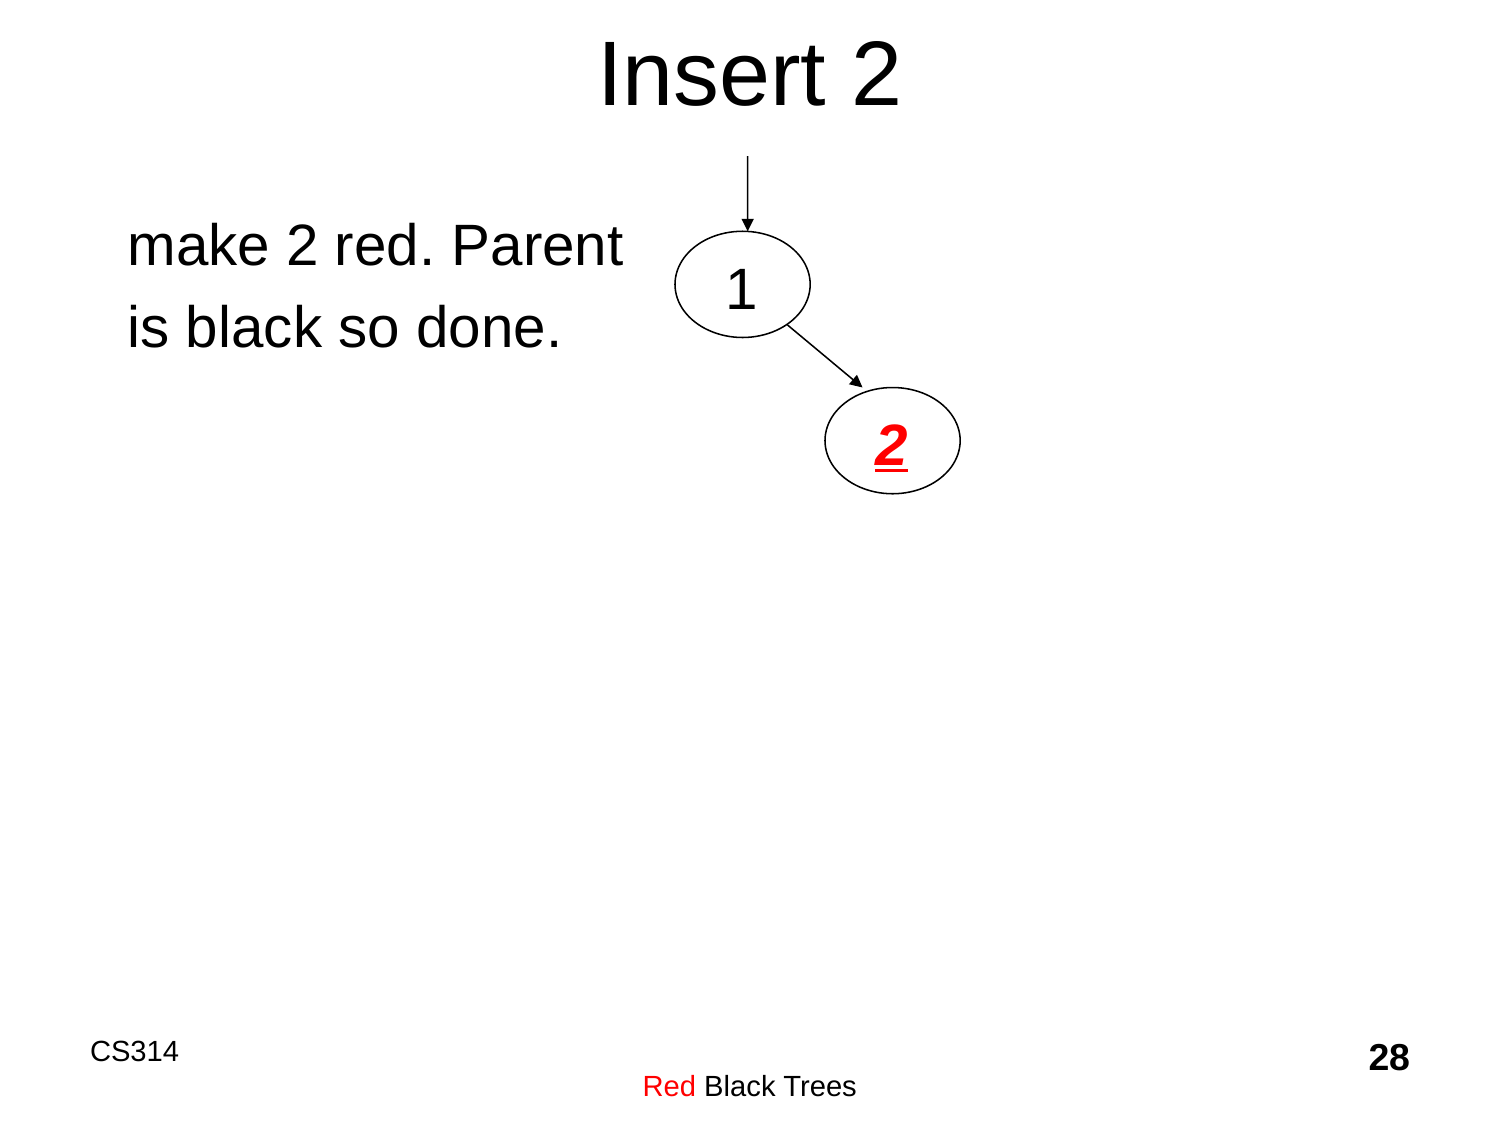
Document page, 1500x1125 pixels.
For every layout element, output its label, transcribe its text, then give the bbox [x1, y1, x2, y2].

text_box make 2 red. Parent is black so done. [112, 199, 640, 367]
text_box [674, 230, 811, 338]
text_box [811, 344, 862, 385]
text_box [741, 156, 754, 229]
footer Red Black Trees [462, 1024, 1038, 1101]
slide_number 28 [1112, 1024, 1426, 1101]
title Insert 2 [112, 0, 1388, 163]
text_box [824, 387, 961, 494]
slide_number CS314 [74, 1024, 451, 1101]
